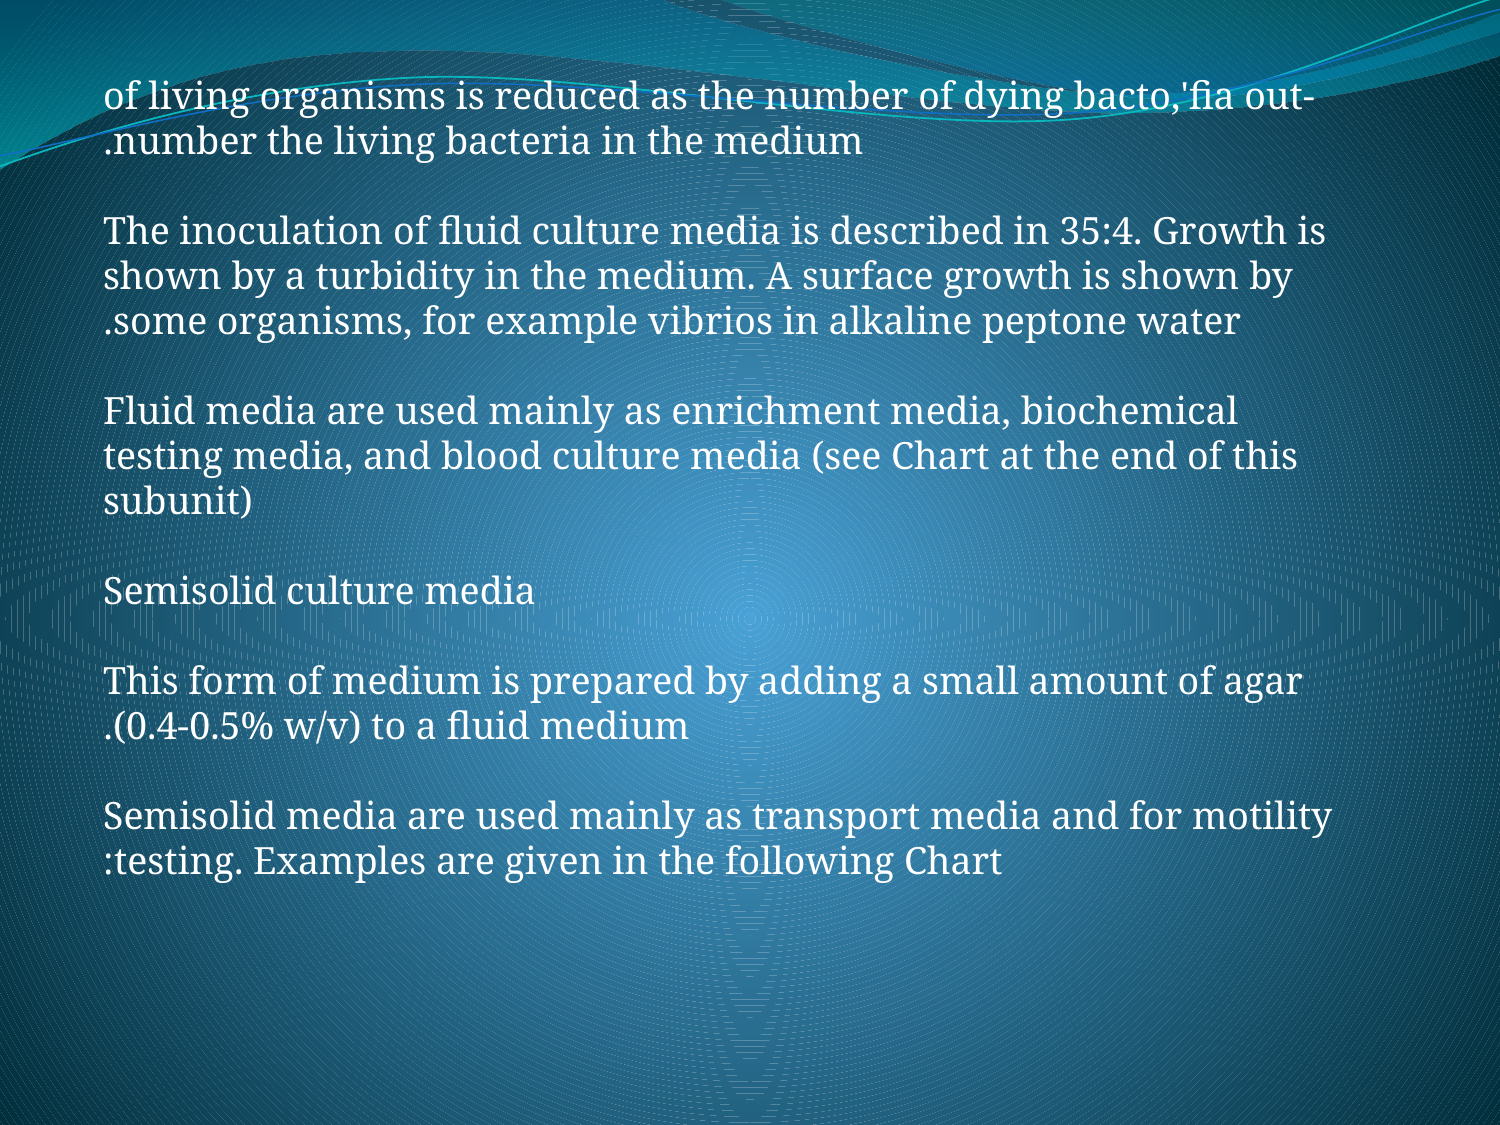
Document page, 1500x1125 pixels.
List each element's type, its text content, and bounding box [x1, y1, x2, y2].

text_box of living organisms is reduced as the number of dying bacto,'fia out-number the living bacteria in the medium. The inoculation of fluid culture media is described in 35:4. Growth is shown by a turbidity in the medium. A surface growth is shown by some organisms, for example vibrios in alkaline peptone water. Fluid media are used mainly as enrichment media, biochemical testing media, and blood culture media (see Chart at the end of this subunit) Semisolid culture media This form of medium is prepared by adding a small amount of agar (0.4-0.5% w/v) to a fluid medium. Semisolid media are used mainly as transport media and for motility testing. Examples are given in the following Chart: [88, 64, 1376, 1025]
